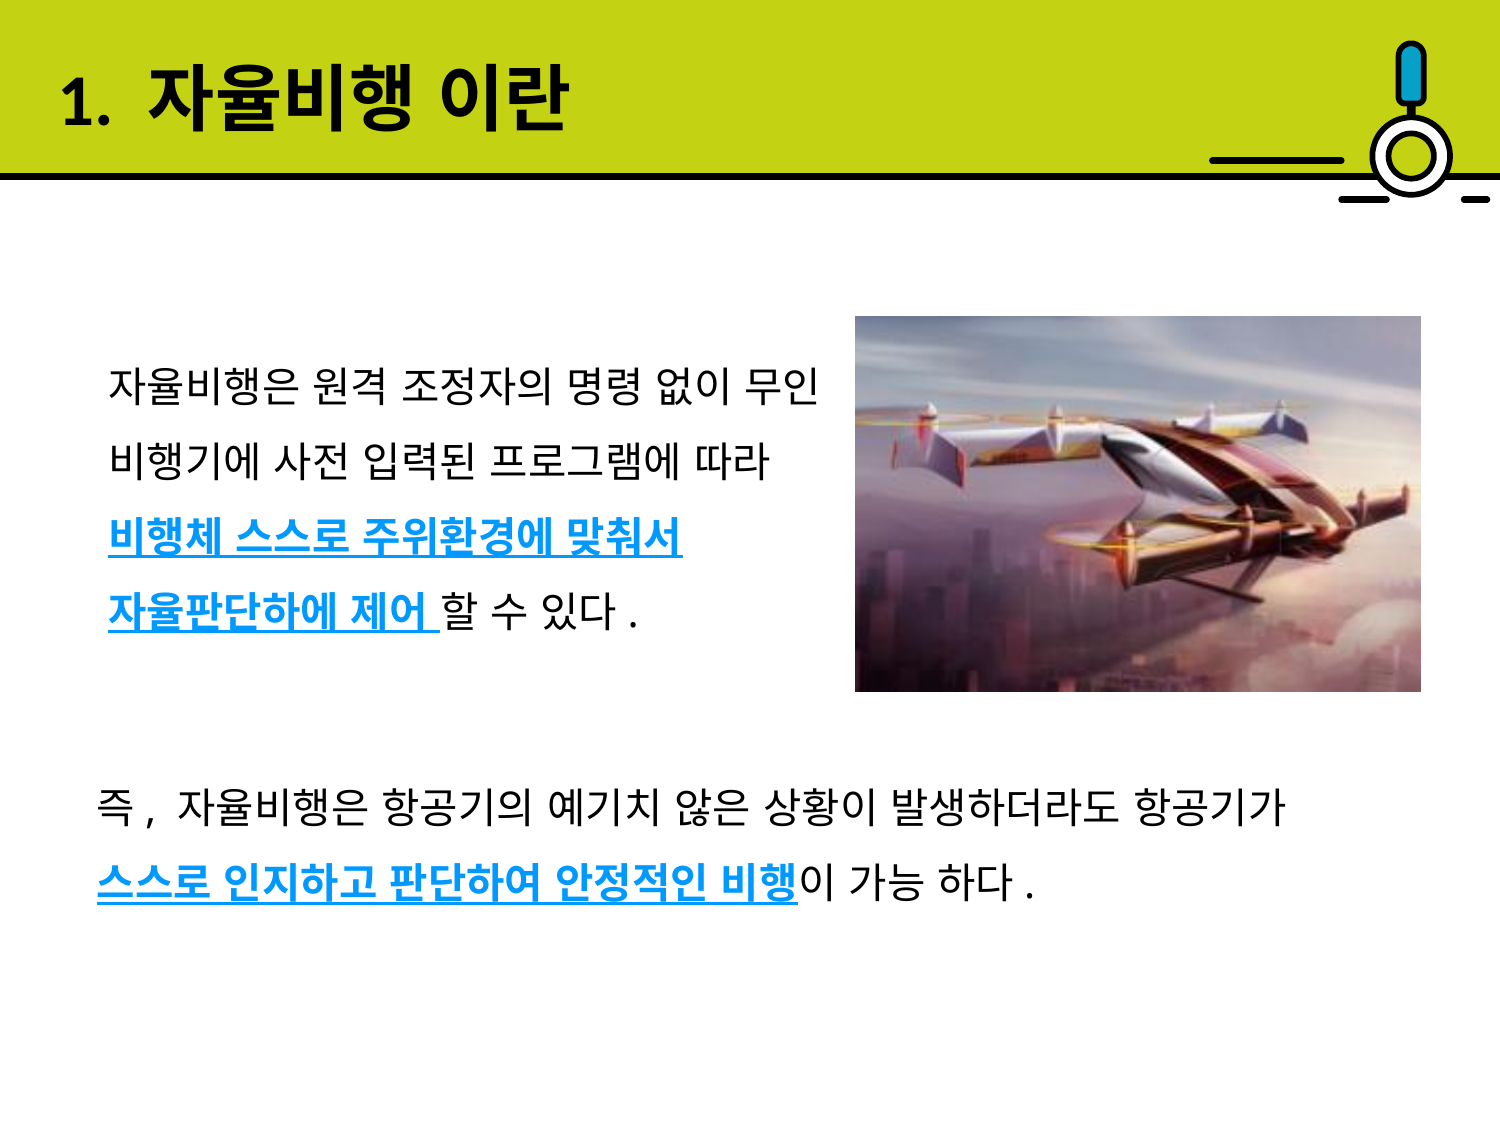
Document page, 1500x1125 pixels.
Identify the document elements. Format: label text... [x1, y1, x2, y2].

text_box 자율비행은 원격 조정자의 명령 없이 무인 비행기에 사전 입력된 프로그램에 따라 비행체 스스로 주위환경에 맞춰서 자율판단하에 제어 할 수 있다. [93, 328, 844, 643]
text_box 즉, 자율비행은 항공기의 예기치 않은 상황이 발생하더라도 항공기가 스스로 인지하고 판단하여 안정적인 비행이 가능 하다. [81, 749, 1360, 915]
text_box 1. 자율비행 이란 [57, 52, 1254, 140]
picture [855, 316, 1421, 692]
